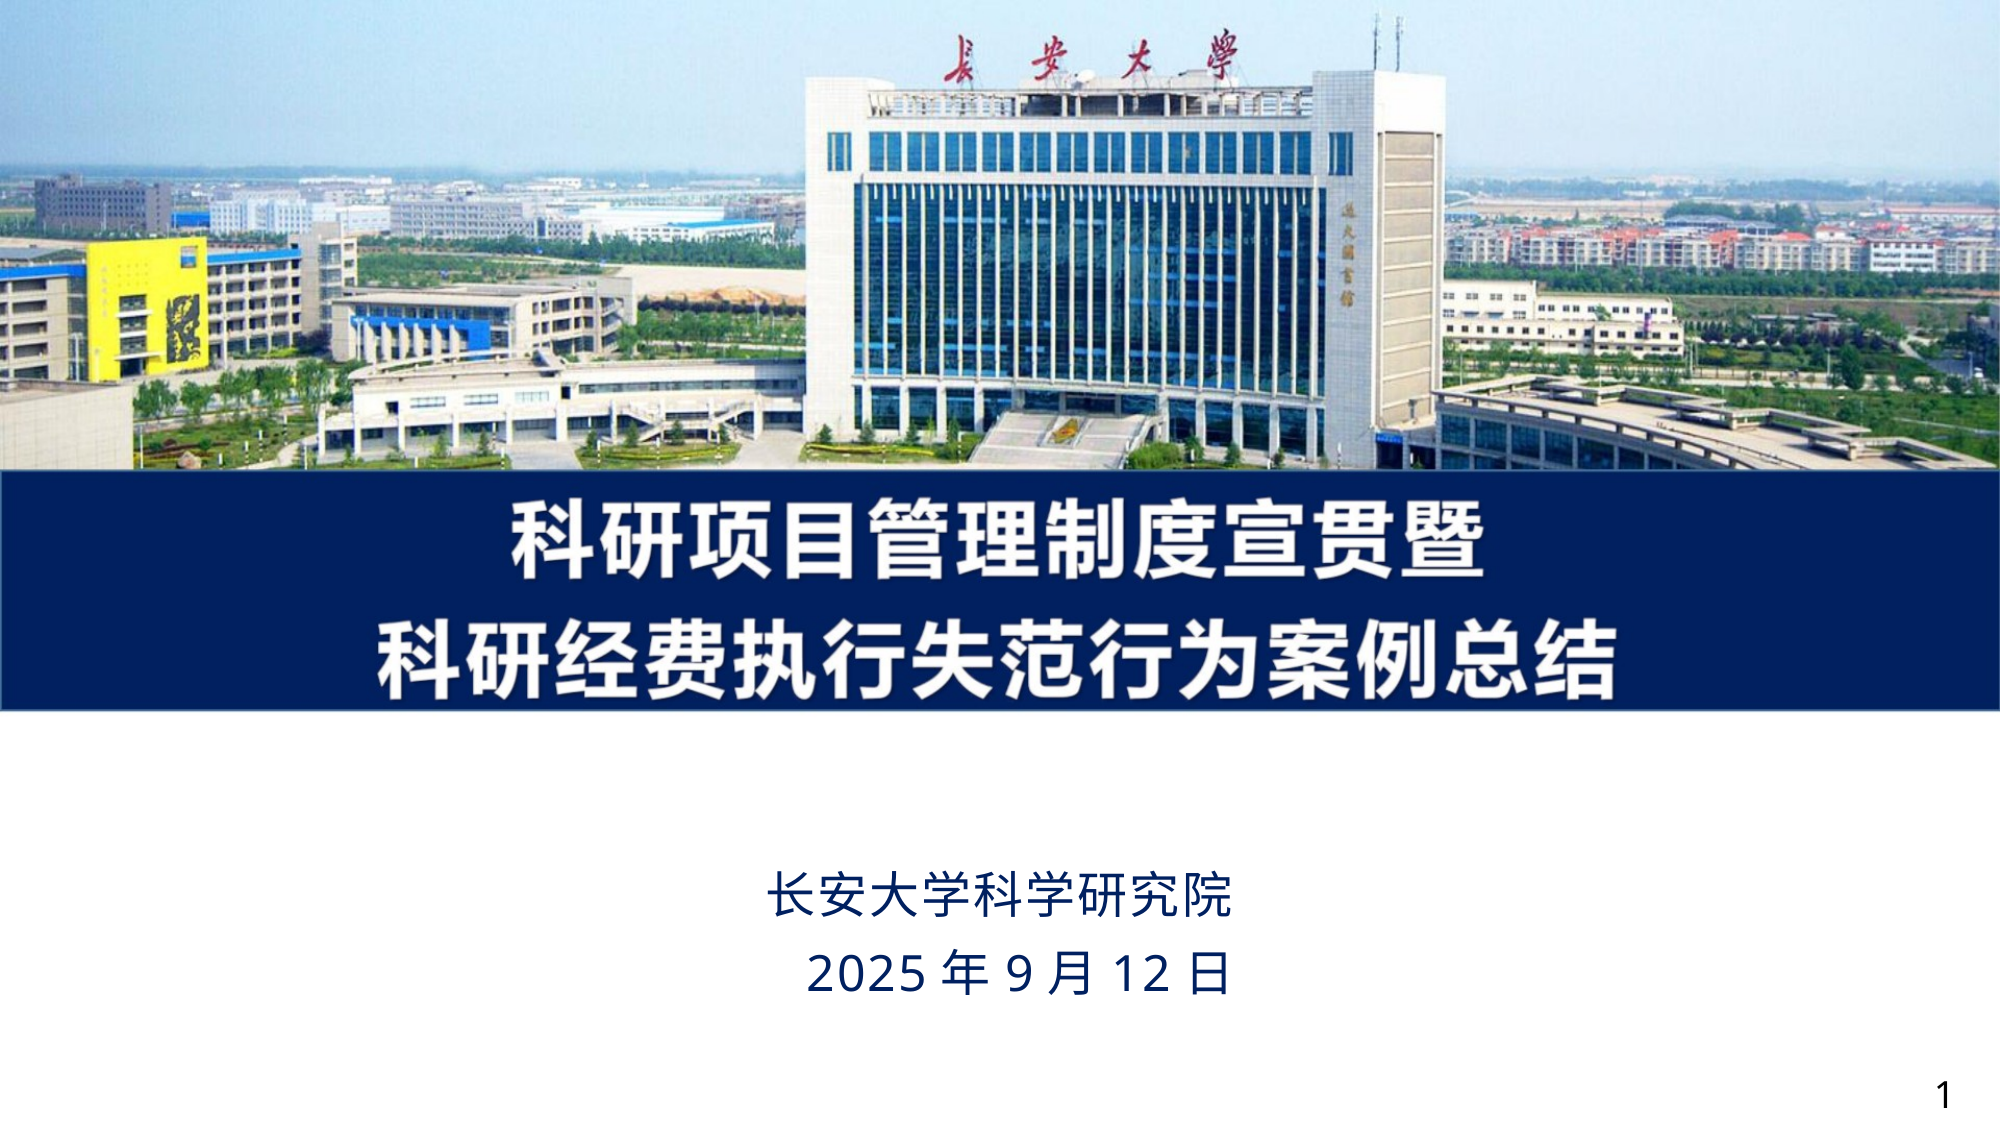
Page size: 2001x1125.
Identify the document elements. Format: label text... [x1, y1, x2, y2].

text_box 长安大学科学研究院 2025年9月12日 [765, 871, 1258, 1002]
text_box [0, 0, 2000, 1125]
text_box 1 [1933, 1076, 1980, 1116]
